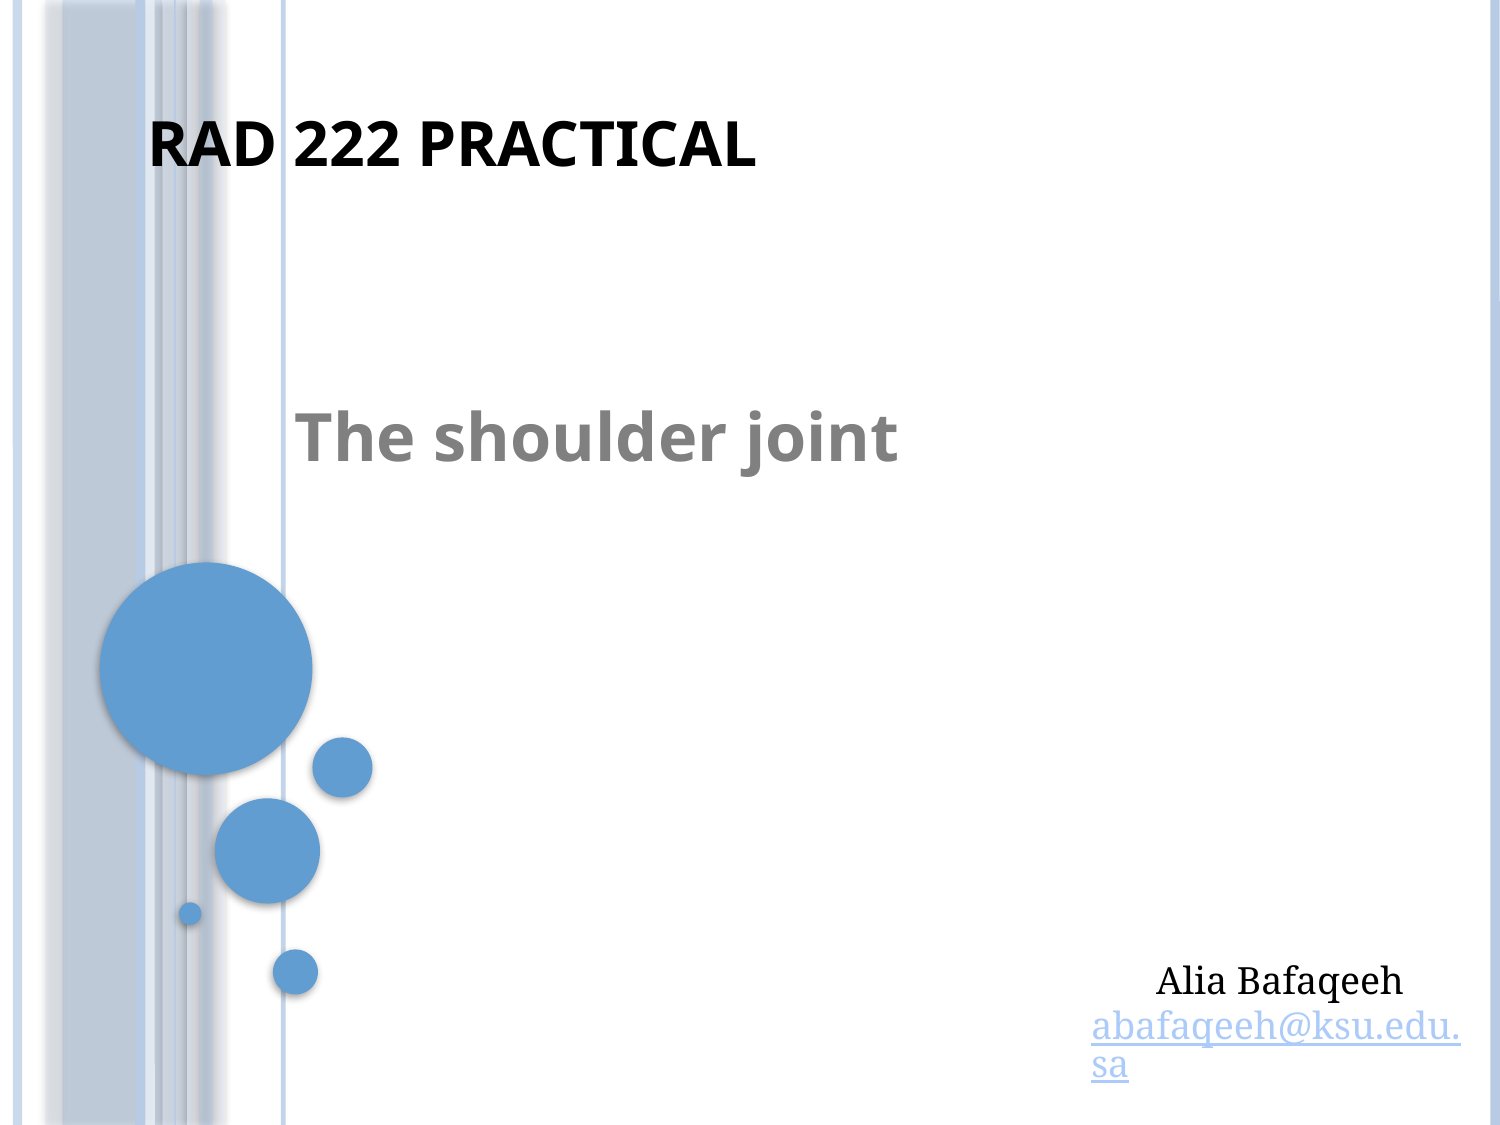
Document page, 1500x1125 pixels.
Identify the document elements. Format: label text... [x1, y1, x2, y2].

text_box The shoulder joint [262, 387, 1438, 483]
text_box RAD 222 practical [132, 50, 870, 186]
text_box Alia Bafaqeeh abafaqeeh@ksu.edu.sa [1076, 949, 1484, 1125]
